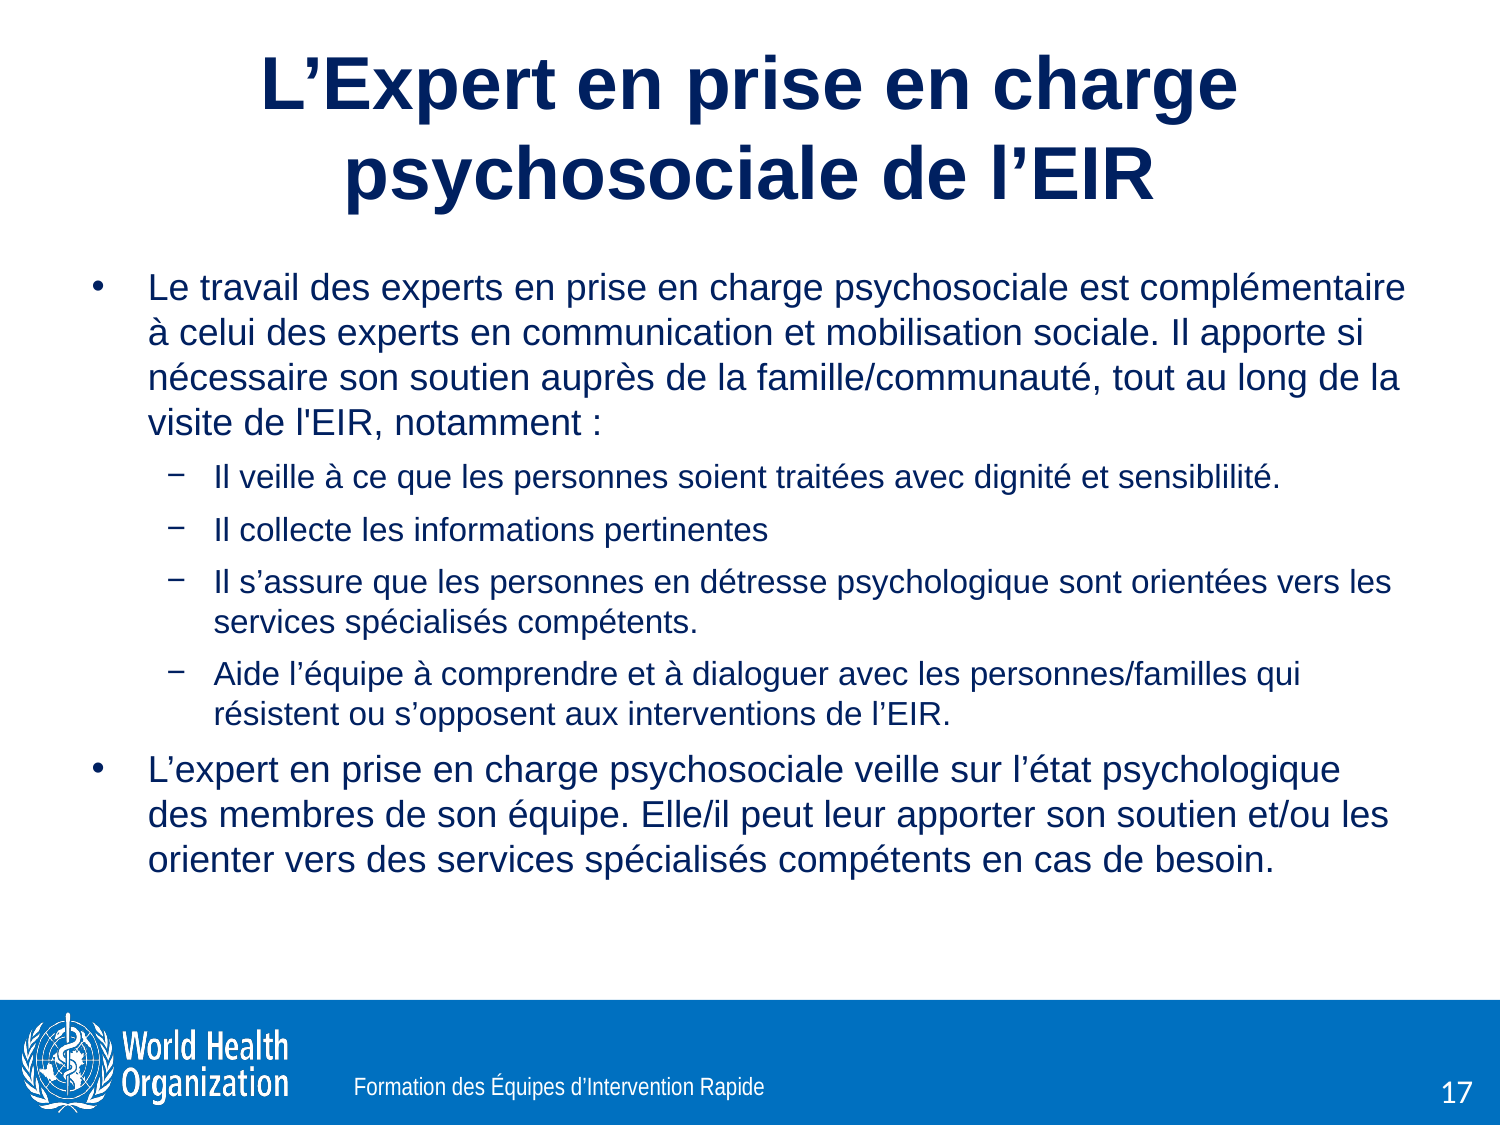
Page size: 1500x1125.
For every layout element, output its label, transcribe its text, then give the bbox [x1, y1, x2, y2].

title L’Expert en prise en charge psychosociale de l’EIR [75, 30, 1425, 219]
picture [21, 1012, 288, 1113]
list Le travail des experts en prise en charge psychosociale est complémentaire à celui des experts en communication et mobilisation sociale. Il apporte si nécessaire son soutien auprès de la famille/communauté, tout au long de la visite de l'EIR, notamment : Il veille à ce que les personnes soient traitées avec dignité et sensiblilité. Il collecte les informations pertinentes Il s’assure que les personnes en détresse psychologique sont orientées vers les services spécialisés compétents. Aide l’équipe à comprendre et à dialoguer avec les personnes/familles qui résistent ou s’opposent aux interventions de l’EIR. L’expert en prise en charge psychosociale veille sur l’état psychologique des membres de son équipe. Elle/il peut leur apporter son soutien et/ou les orienter vers des services spécialisés compétents en cas de besoin. [76, 255, 1427, 976]
